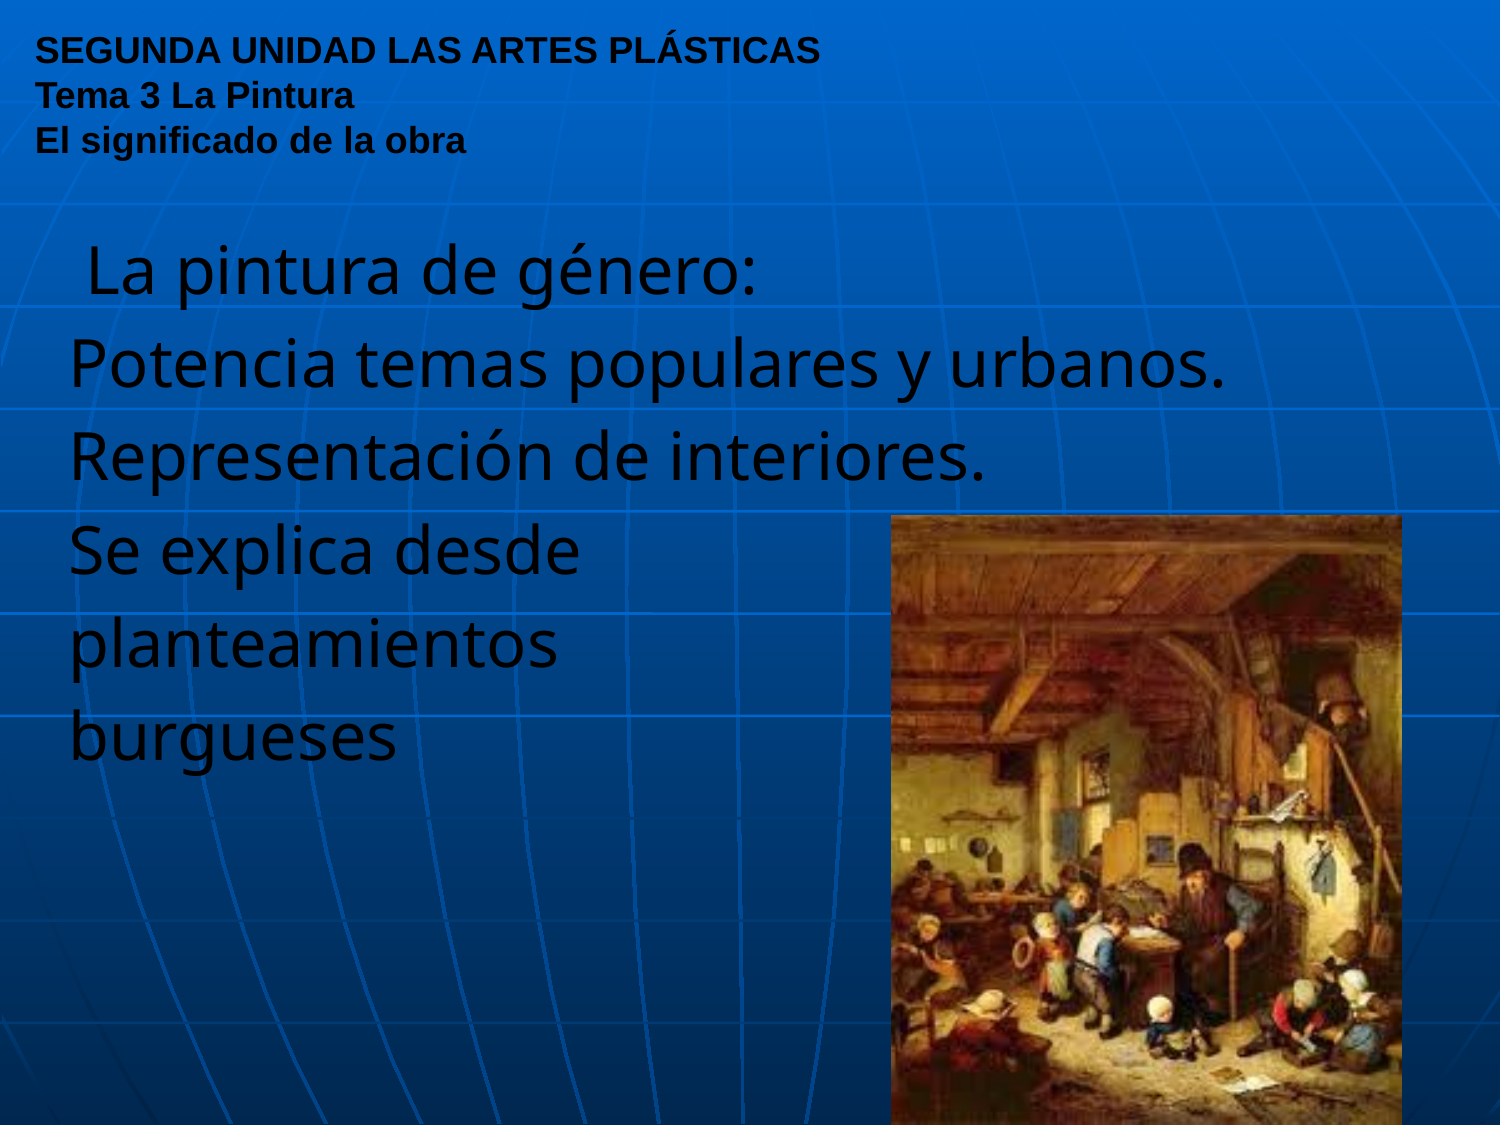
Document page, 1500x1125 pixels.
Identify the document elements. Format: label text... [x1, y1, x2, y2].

title SEGUNDA UNIDAD LAS ARTES PLÁSTICAS Tema 3 La Pintura El significado de la obra [0, 0, 857, 188]
list La pintura de género: Potencia temas populares y urbanos. Representación de interiores. Se explica desde planteamientos burgueses [52, 219, 1436, 953]
picture [891, 515, 1403, 1125]
